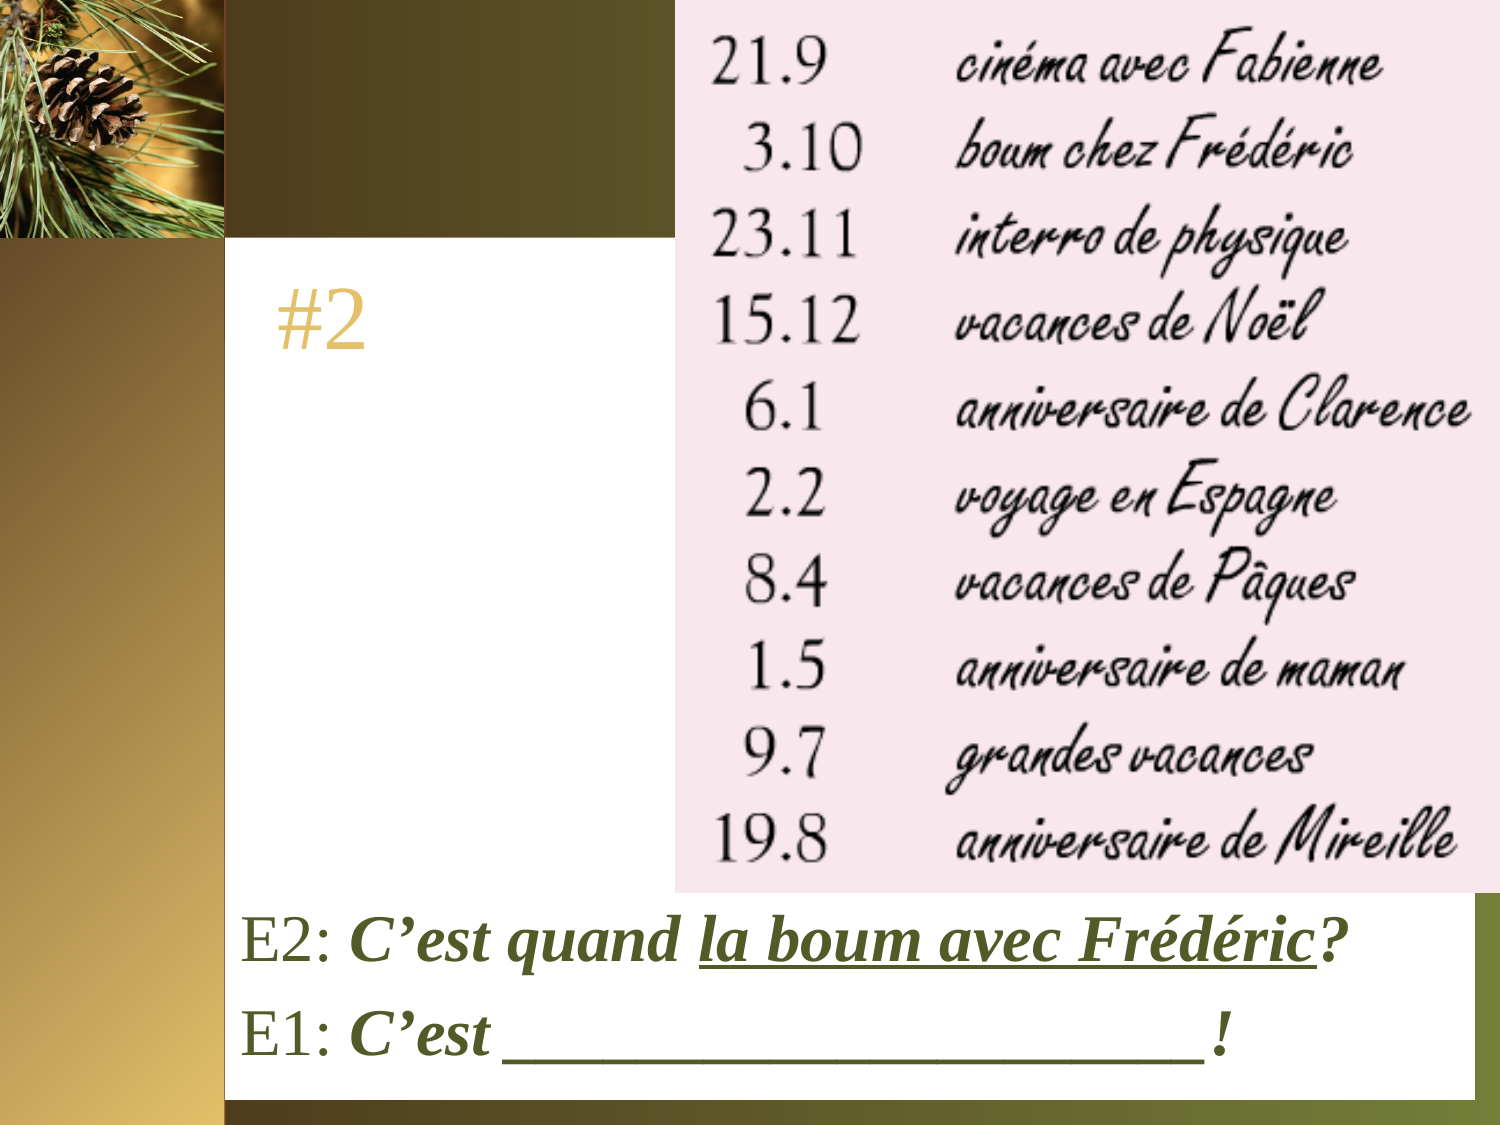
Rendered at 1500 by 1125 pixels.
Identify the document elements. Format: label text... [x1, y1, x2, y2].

title #2 [262, 249, 669, 463]
list E2: C’est quand la boum avec Frédéric? E1: C’est _____________________! [224, 887, 1500, 1088]
picture [0, 0, 224, 238]
picture [674, 0, 1500, 893]
